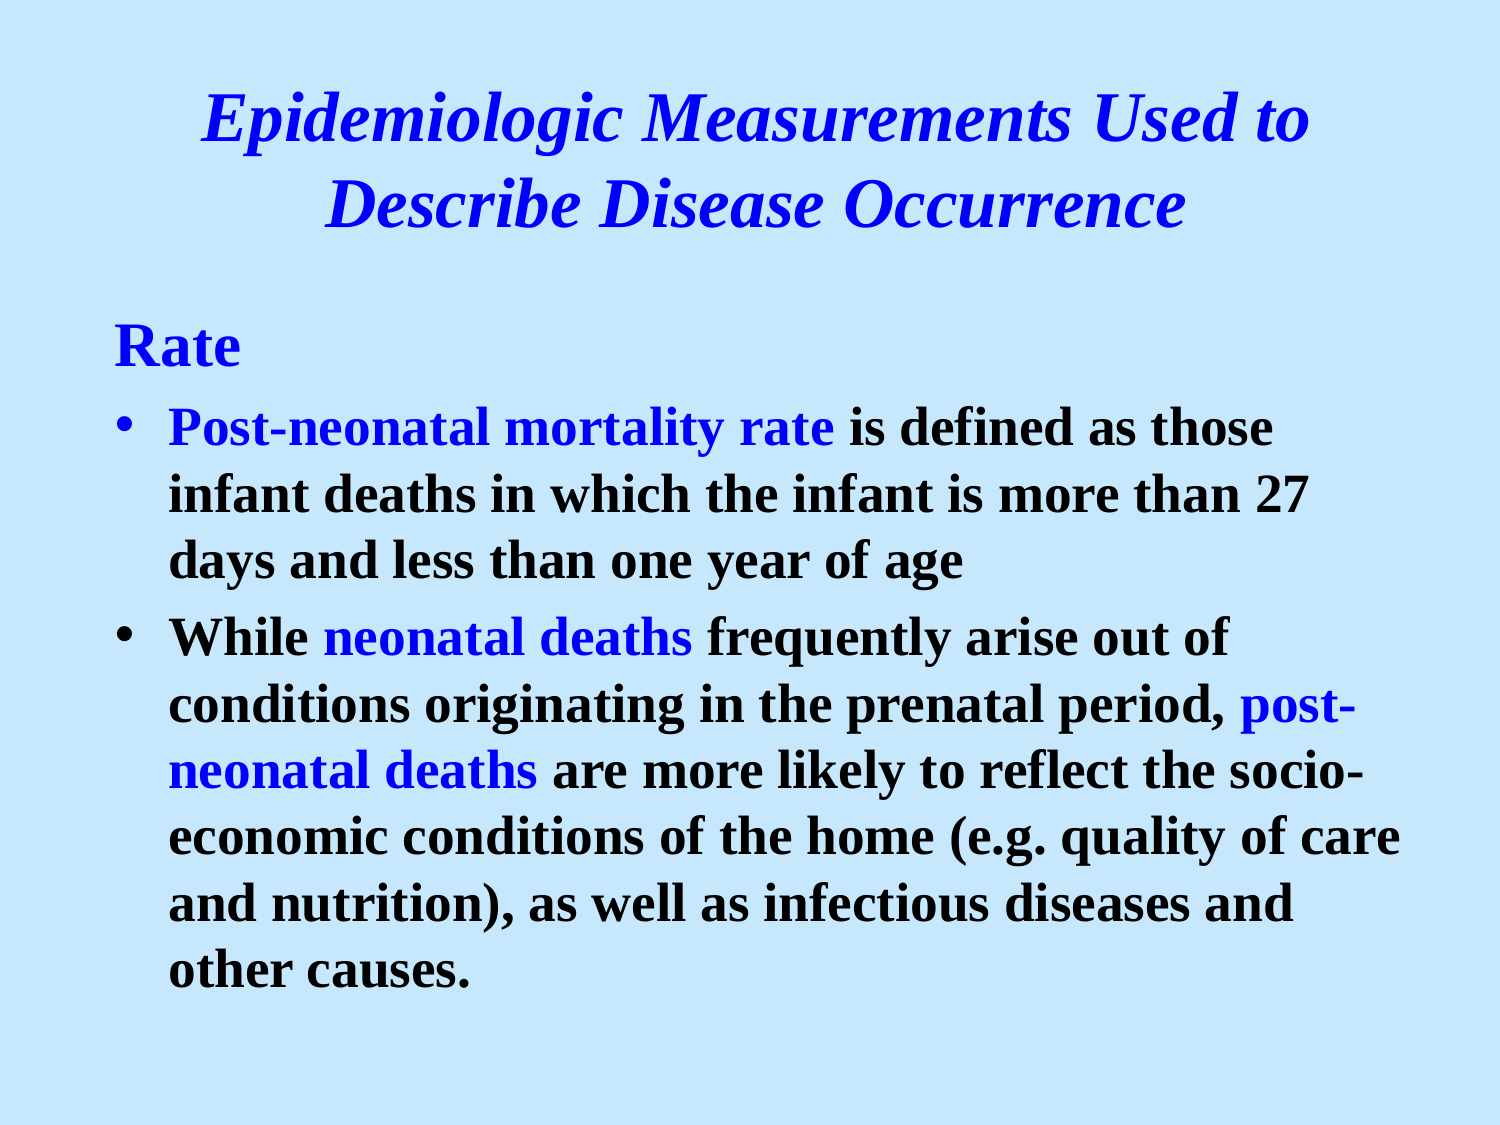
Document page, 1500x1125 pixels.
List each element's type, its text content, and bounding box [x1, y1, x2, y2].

list Rate Post-neonatal mortality rate is defined as those infant deaths in which the infant is more than 27 days and less than one year of age While neonatal deaths frequently arise out of conditions originating in the prenatal period, post-neonatal deaths are more likely to reflect the socio-economic conditions of the home (e.g. quality of care and nutrition), as well as infectious diseases and other causes. [99, 295, 1438, 1013]
title Epidemiologic Measurements Used to Describe Disease Occurrence [87, 62, 1425, 250]
